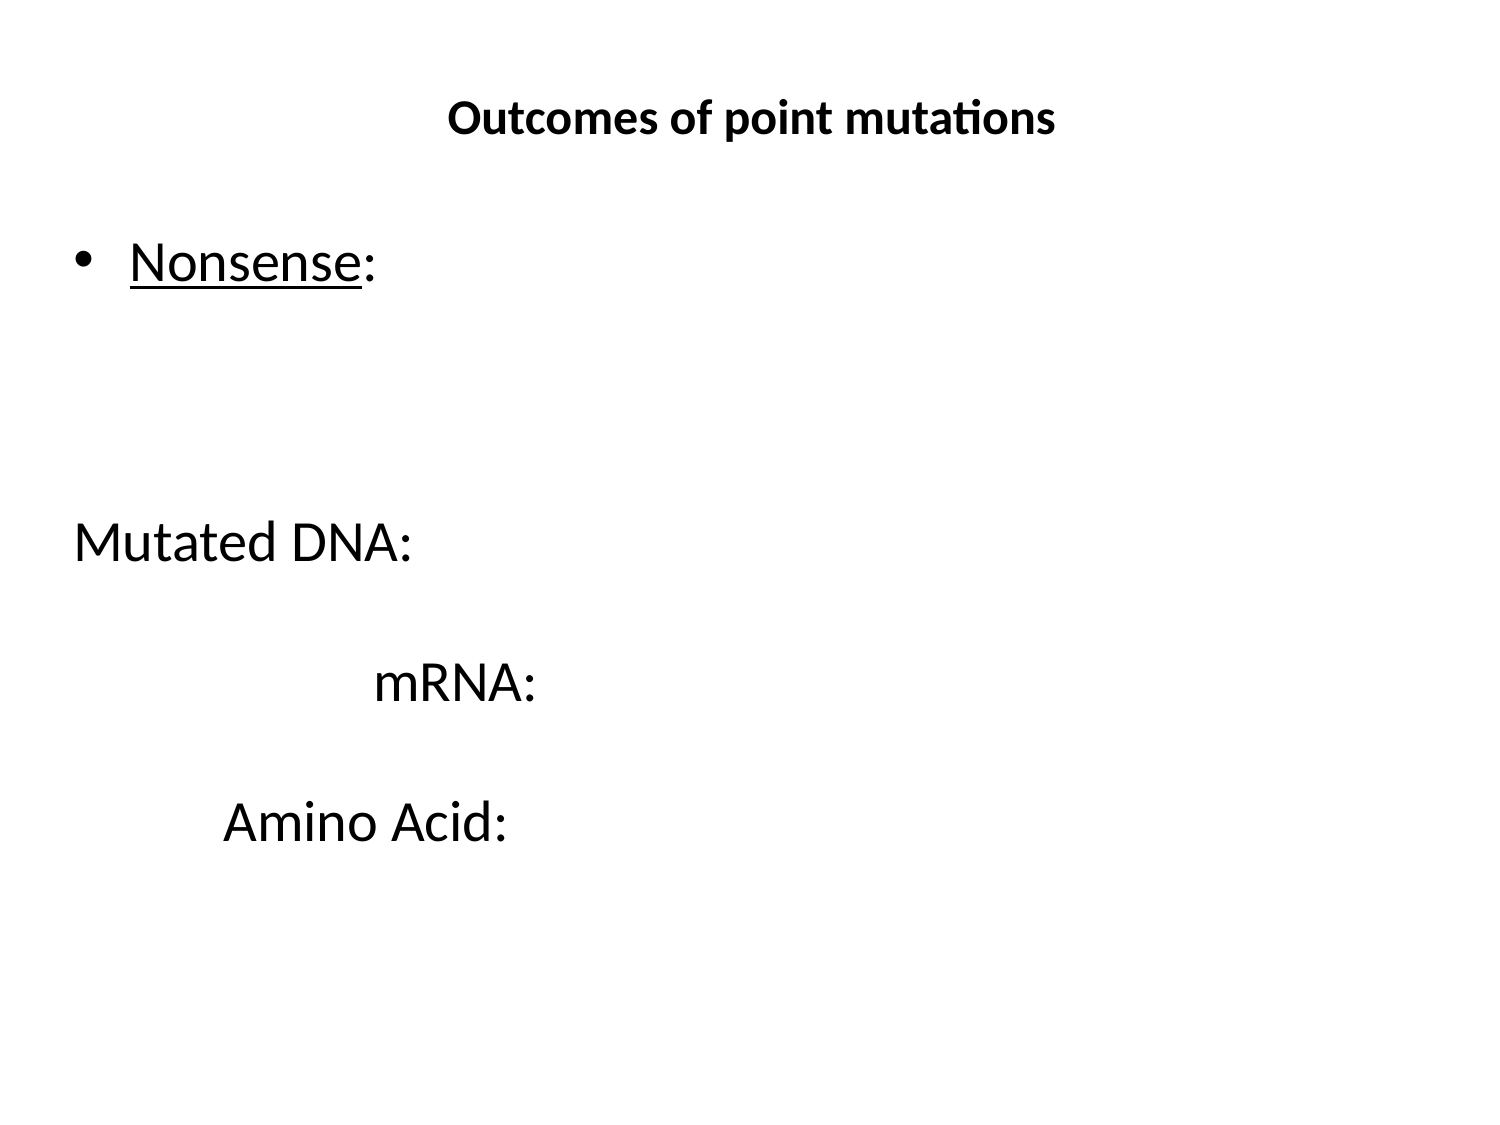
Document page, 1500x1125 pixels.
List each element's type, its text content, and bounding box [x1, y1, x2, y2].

title Outcomes of point mutations [110, 32, 1405, 196]
text_box Nonsense: Mutated DNA: mRNA: Amino Acid: [58, 216, 1500, 861]
